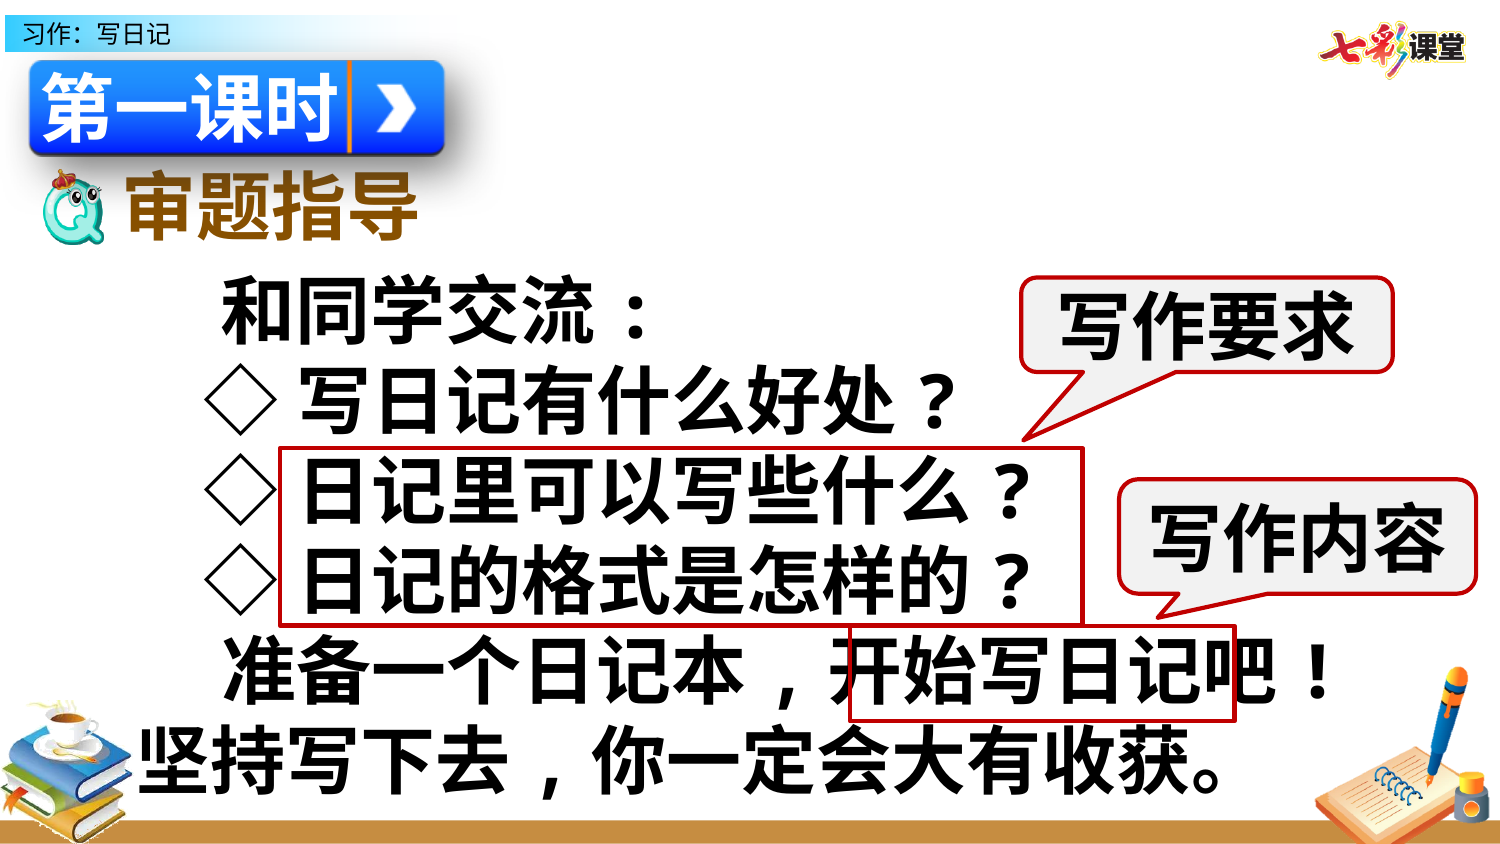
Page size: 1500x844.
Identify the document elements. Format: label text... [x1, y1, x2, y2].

picture [1316, 20, 1468, 80]
text_box 审题指导 [110, 204, 439, 255]
text_box [848, 624, 1237, 723]
text_box [278, 446, 1085, 628]
text_box 写作内容 [1116, 477, 1479, 620]
picture [26, 59, 446, 158]
picture [43, 169, 104, 245]
text_box 写作要求 [1019, 275, 1395, 443]
picture [0, 700, 146, 844]
picture [1303, 652, 1500, 844]
text_box 和同学交流: ◇写日记有什么好处? ◇日记里可以写些什么? ◇日记的格式是怎样的? 准备一个日记本,开始写日记吧!坚持写下去,你一定会大有收获。 [120, 256, 1341, 811]
text_box 第一课时 [17, 55, 362, 157]
